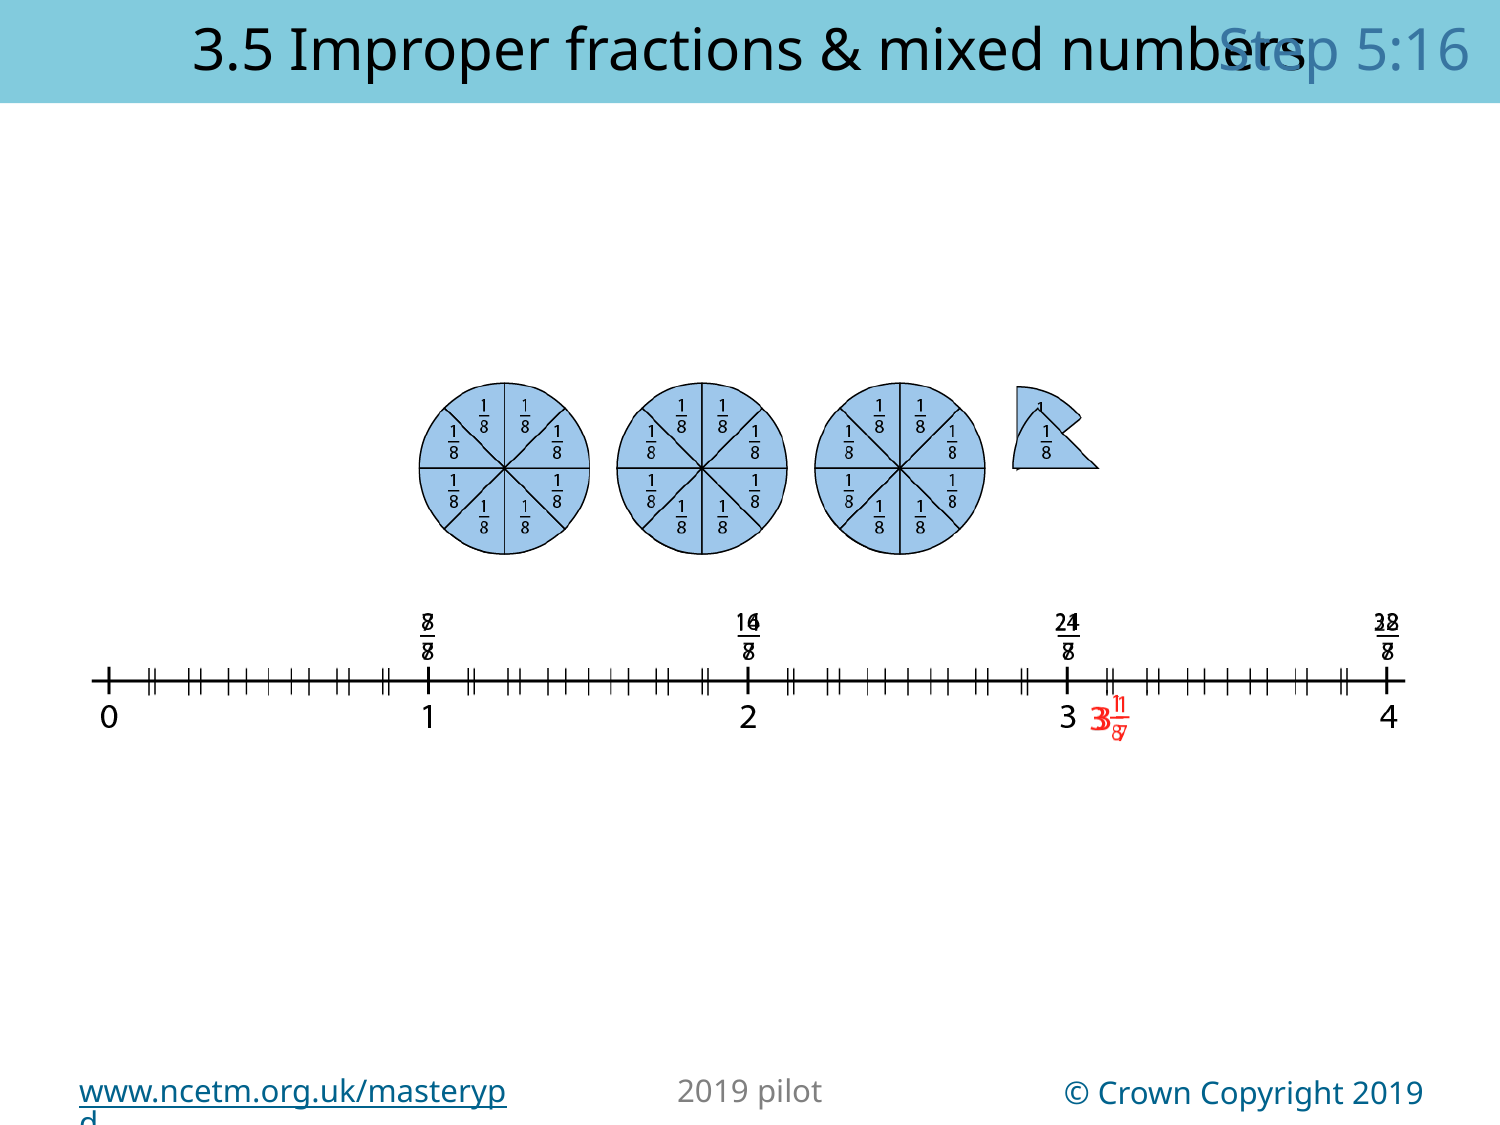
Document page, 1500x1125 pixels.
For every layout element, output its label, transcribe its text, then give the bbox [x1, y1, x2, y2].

list Step 5:16 [0, 0, 1500, 104]
picture [55, 338, 1445, 772]
